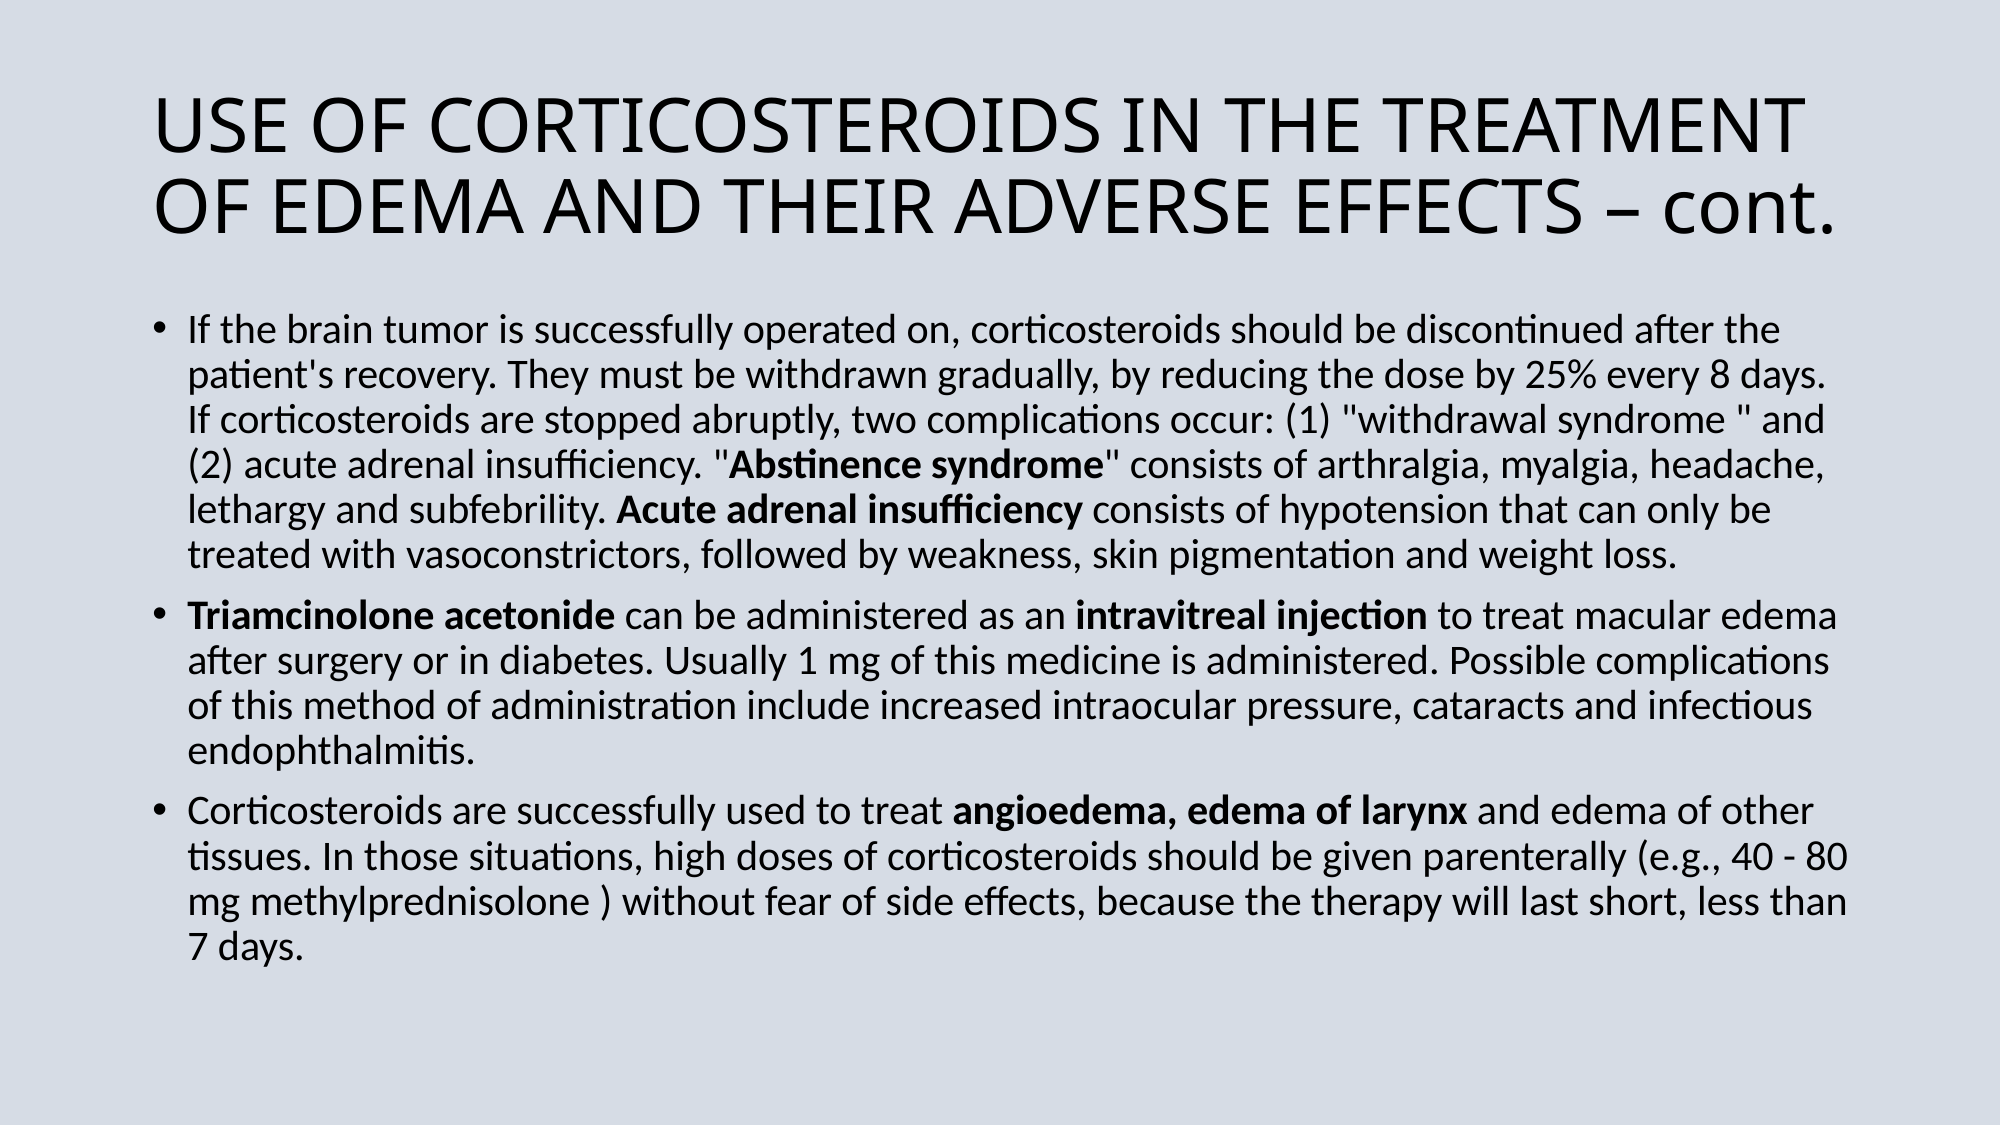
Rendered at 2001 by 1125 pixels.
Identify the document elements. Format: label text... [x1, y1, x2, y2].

title USE OF CORTICOSTEROIDS IN THE TREATMENT OF EDEMA AND THEIR ADVERSE EFFECTS – cont. [137, 59, 1863, 278]
list If the brain tumor is successfully operated on, corticosteroids should be discontinued after the patient's recovery. They must be withdrawn gradually, by reducing the dose by 25% every 8 days. If corticosteroids are stopped abruptly, two complications occur: (1) "withdrawal syndrome " and (2) acute adrenal insufficiency. "Abstinence syndrome" consists of arthralgia, myalgia, headache, lethargy and subfebrility. Acute adrenal insufficiency consists of hypotension that can only be treated with vasoconstrictors, followed by weakness, skin pigmentation and weight loss. Triamcinolone acetonide can be administered as an intravitreal injection to treat macular edema after surgery or in diabetes. Usually 1 mg of this medicine is administered. Possible complications of this method of administration include increased intraocular pressure, cataracts and infectious endophthalmitis. Corticosteroids are successfully used to treat angioedema, edema of larynx and edema of other tissues. In those situations, high doses of corticosteroids should be given parenterally (e.g., 40 - 80 mg methylprednisolone ) without fear of side effects, because the therapy will last short, less than 7 days. [137, 299, 1863, 1014]
